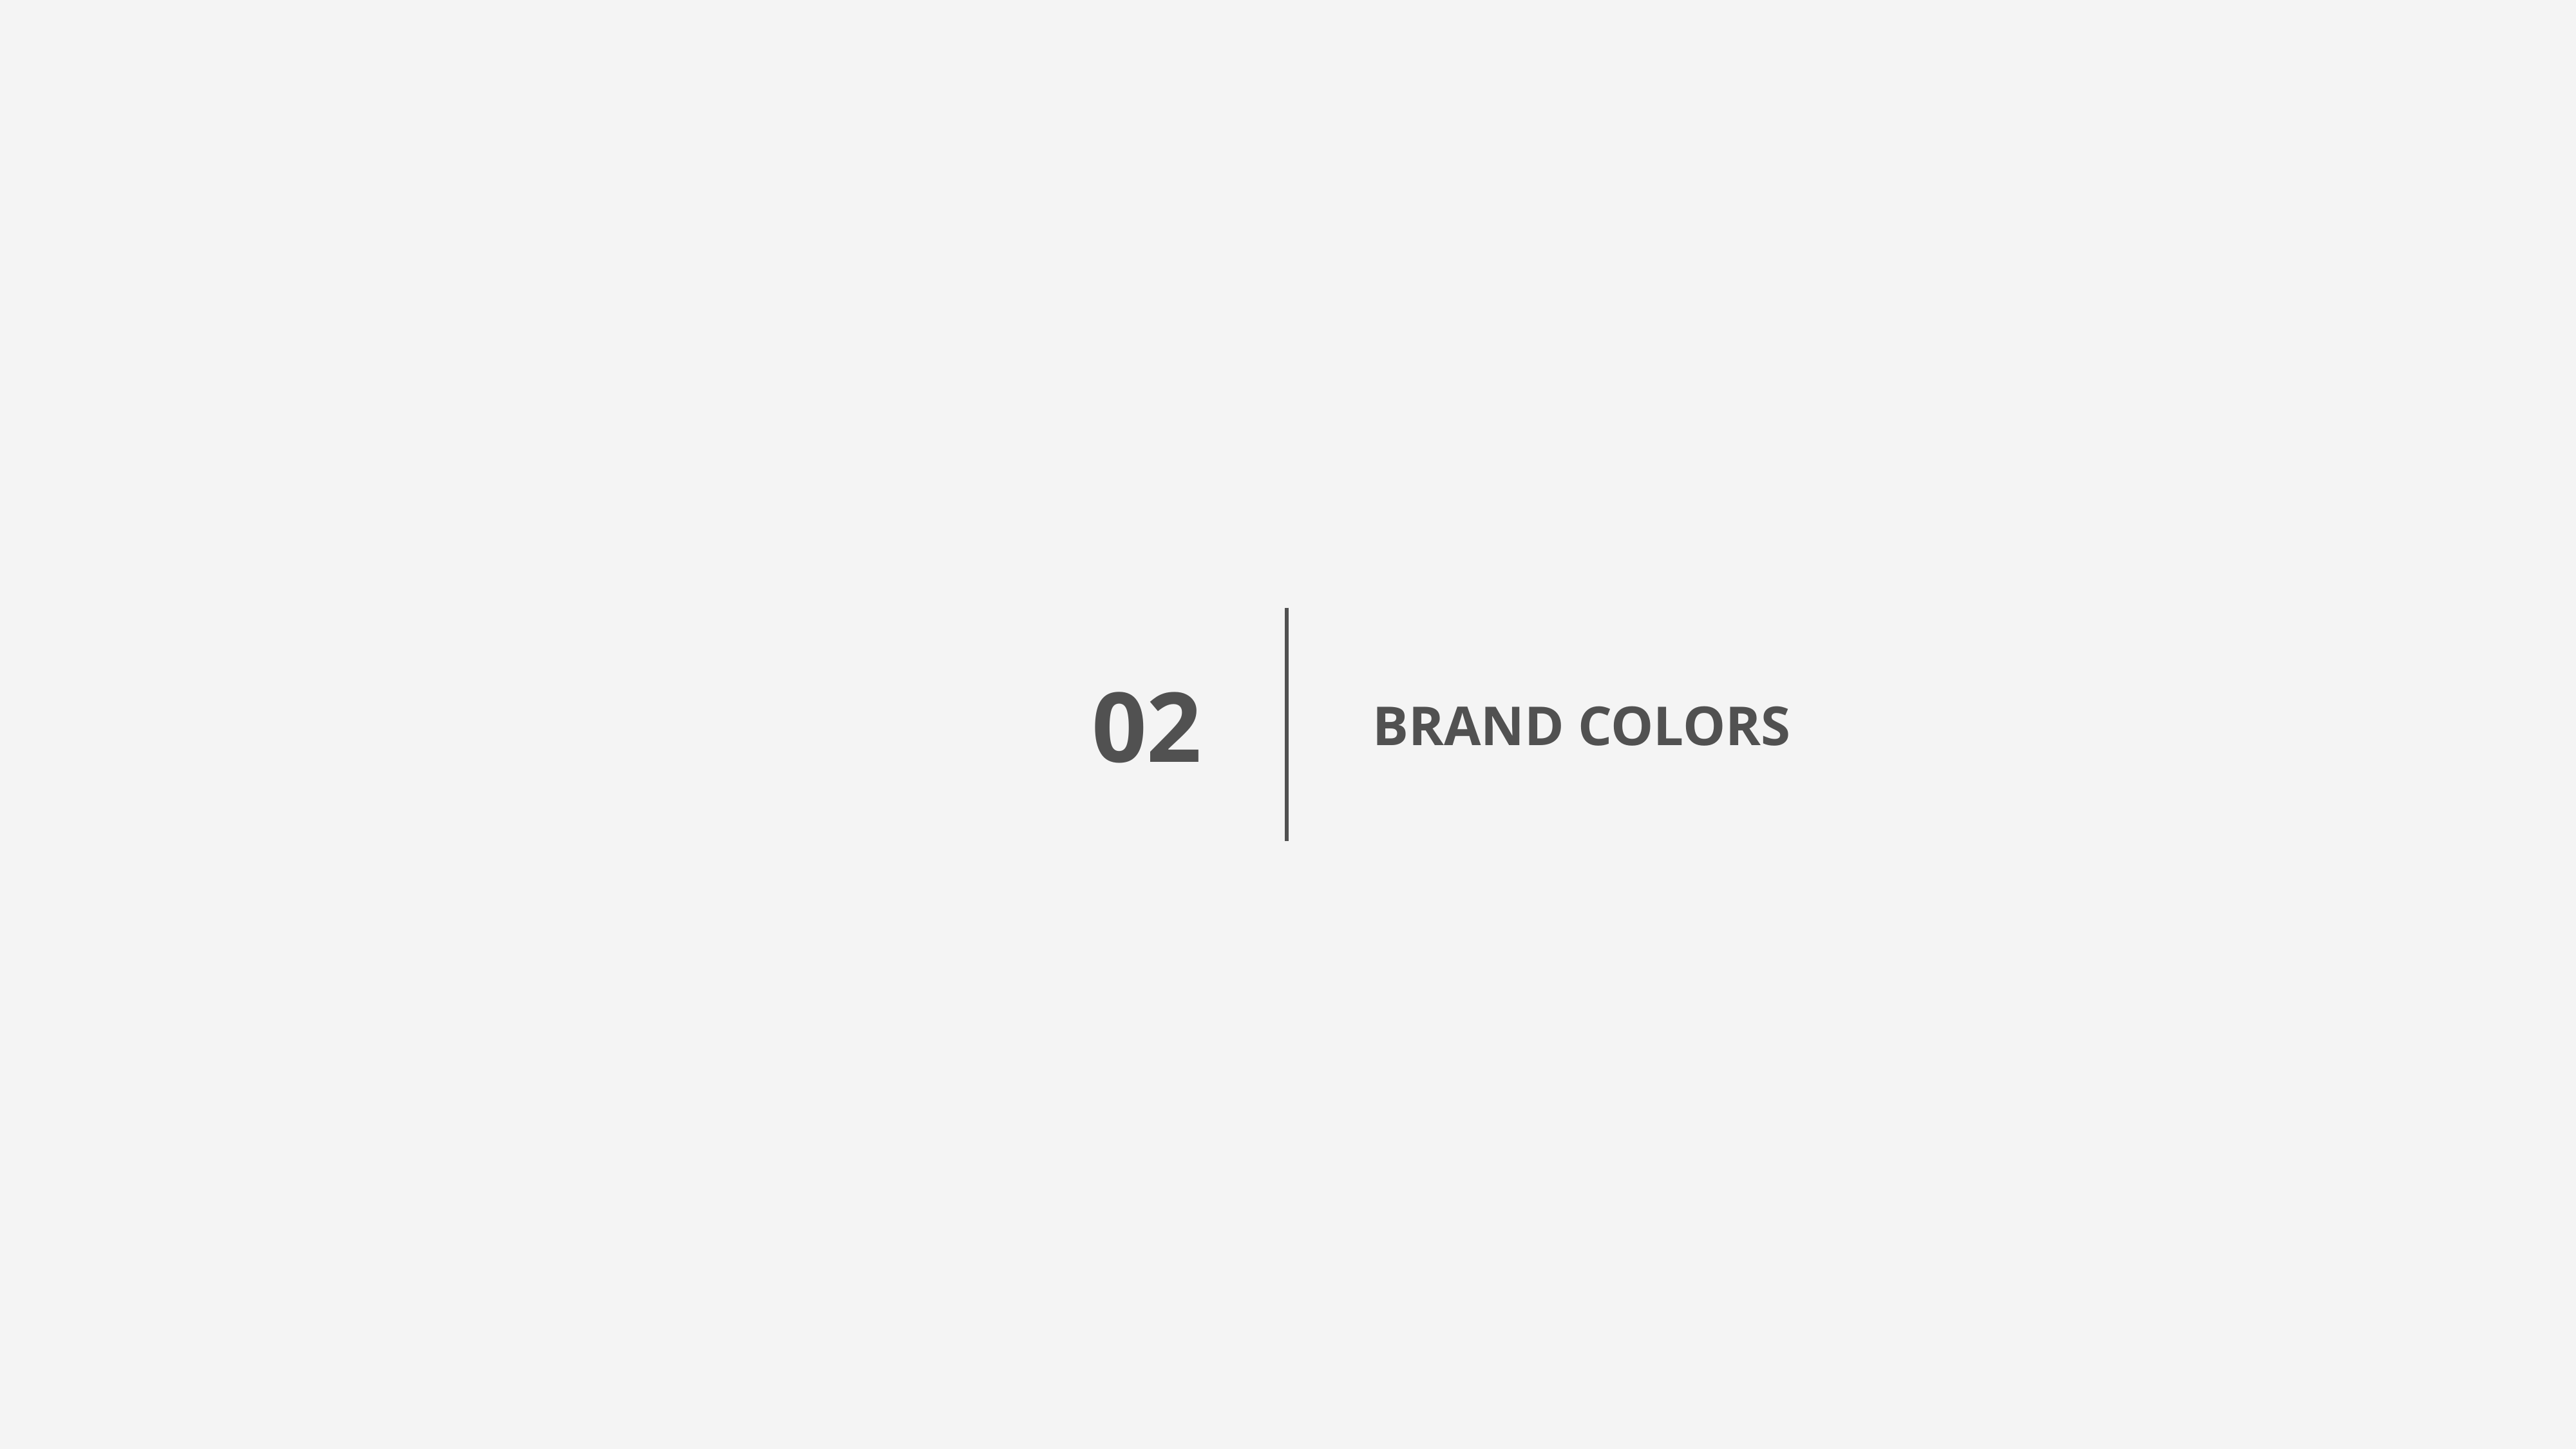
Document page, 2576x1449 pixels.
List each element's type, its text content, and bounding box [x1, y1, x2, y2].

text_box BRAND COLORS [1372, 632, 2446, 815]
text_box 02 [1037, 632, 1202, 815]
